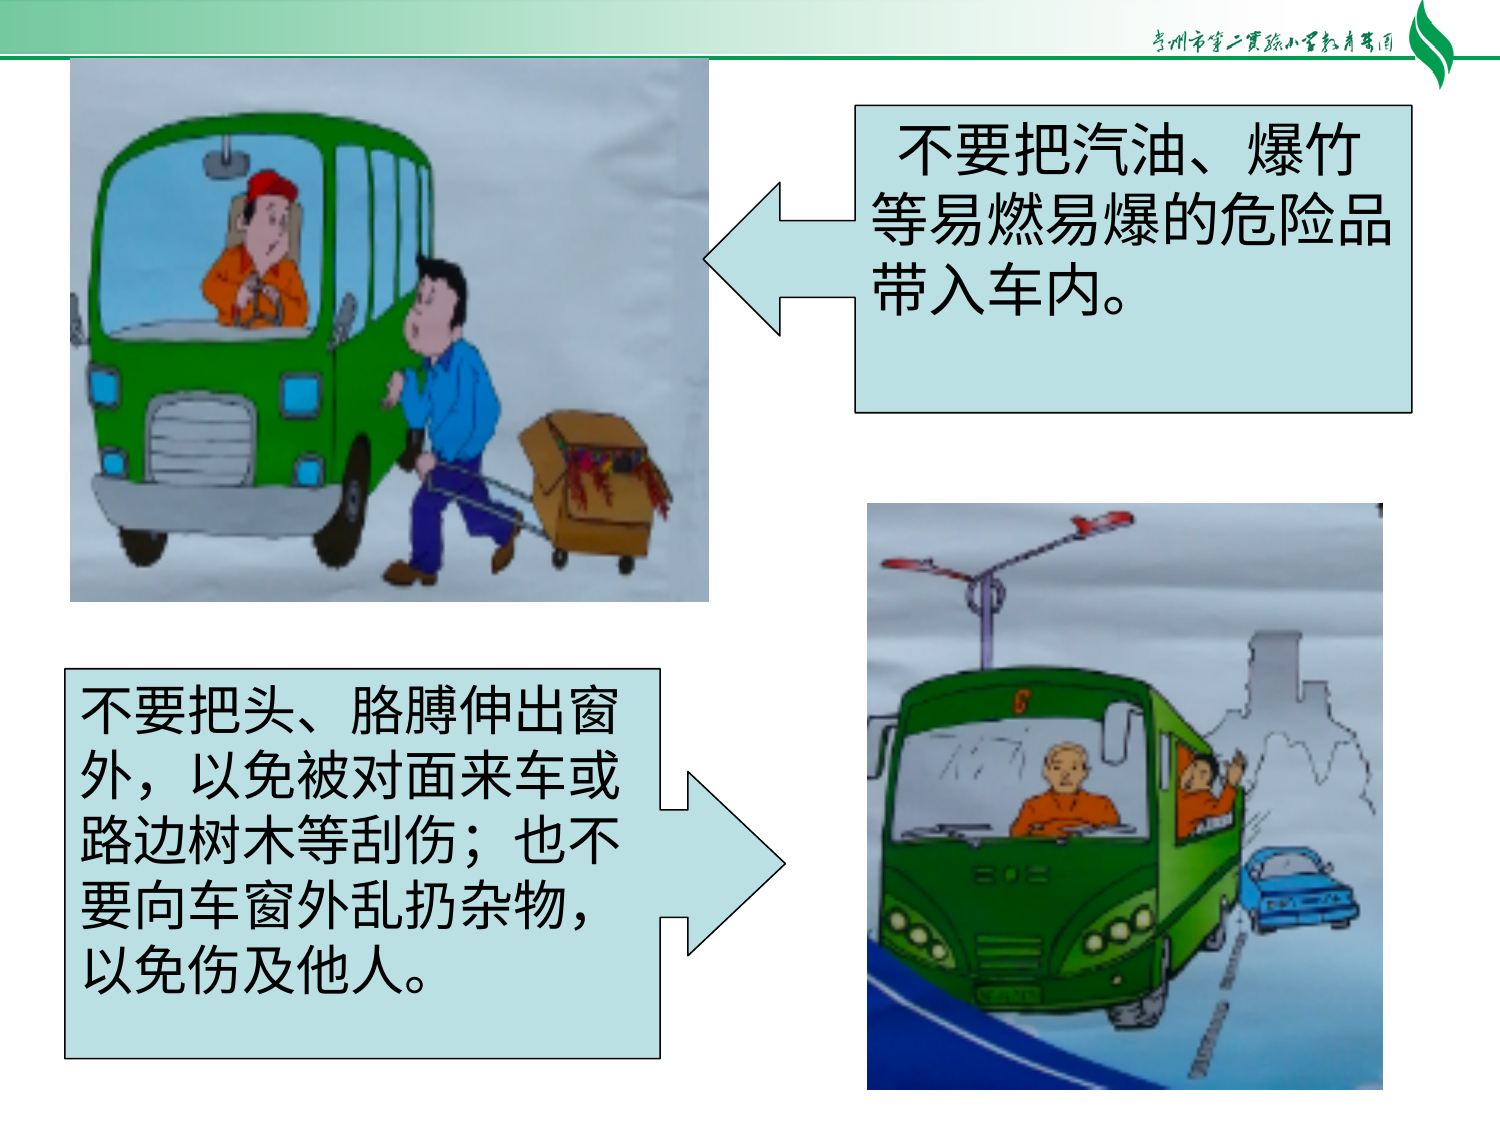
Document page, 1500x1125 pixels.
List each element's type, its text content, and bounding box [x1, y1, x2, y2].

text_box 不要把汽油、爆竹等易燃易爆的危险品带入车内。 [712, 105, 1412, 413]
text_box 不要把头、胳膊伸出窗外，以免被对面来车或路边树木等刮伤；也不要向车窗外乱扔杂物，以免伤及他人。 [64, 668, 786, 1059]
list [866, 503, 1383, 1090]
picture [0, 0, 1500, 1125]
